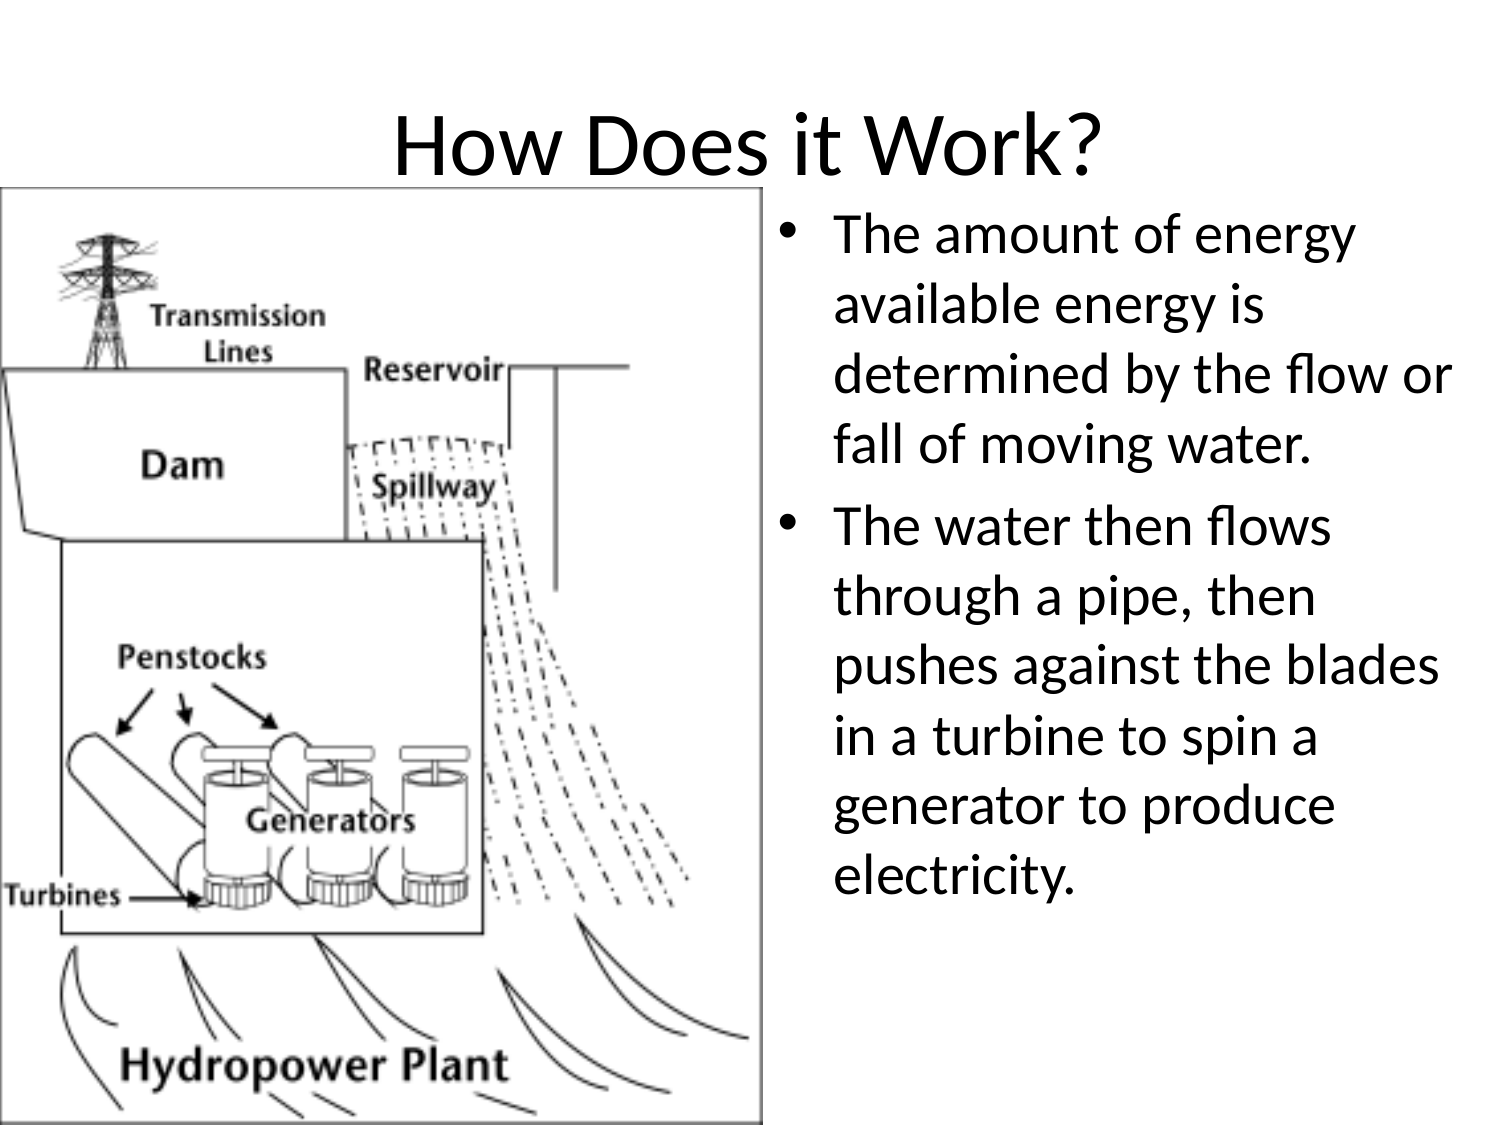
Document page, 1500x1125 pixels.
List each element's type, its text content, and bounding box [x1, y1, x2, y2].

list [0, 187, 763, 1125]
title How Does it Work? [75, 45, 1425, 187]
list The amount of energy available energy is determined by the flow or fall of moving water. The water then flows through a pipe, then pushes against the blades in a turbine to spin a generator to produce electricity. [763, 187, 1500, 1125]
